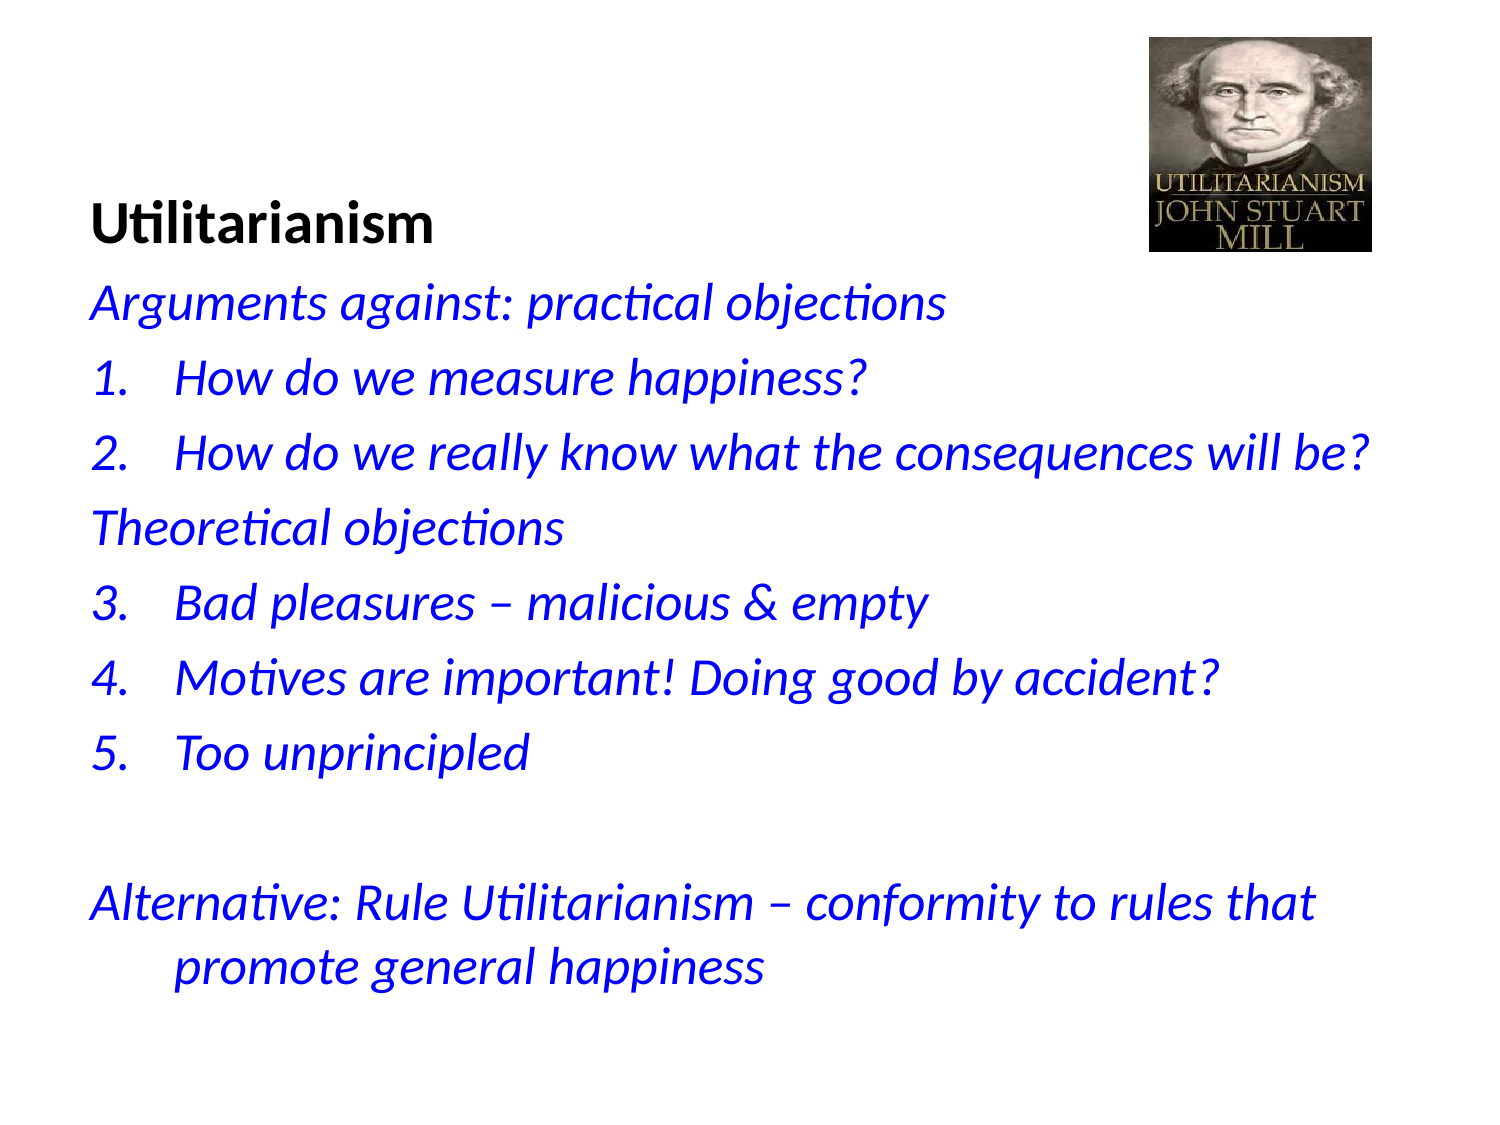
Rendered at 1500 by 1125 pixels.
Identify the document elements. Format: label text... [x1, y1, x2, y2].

list Utilitarianism Arguments against: practical objections How do we measure happiness? How do we really know what the consequences will be? Theoretical objections Bad pleasures – malicious & empty Motives are important! Doing good by accident? Too unprincipled Alternative: Rule Utilitarianism – conformity to rules that promote general happiness [75, 174, 1425, 1005]
picture [1149, 37, 1373, 253]
